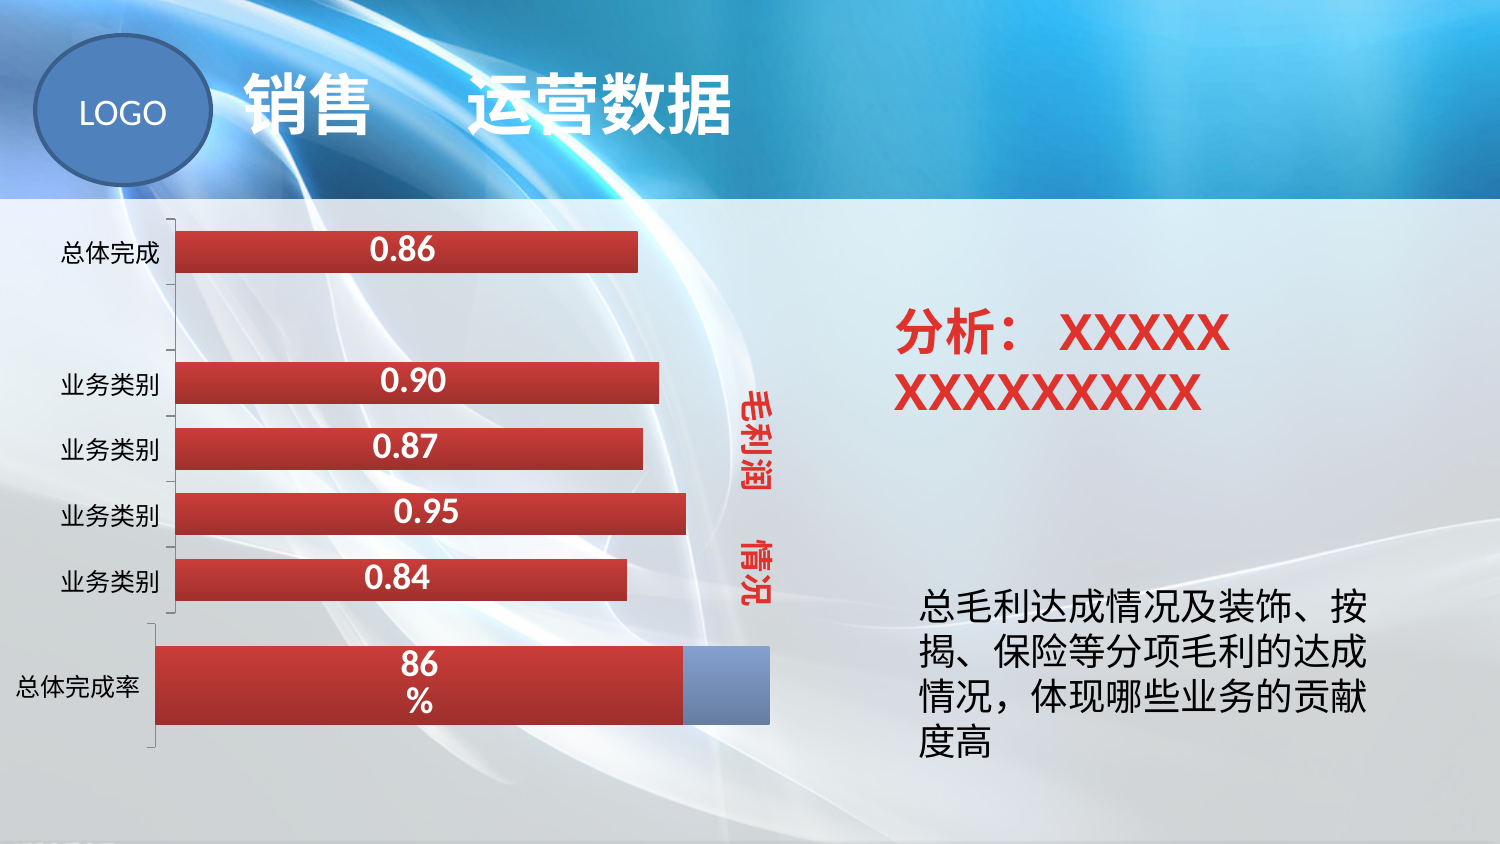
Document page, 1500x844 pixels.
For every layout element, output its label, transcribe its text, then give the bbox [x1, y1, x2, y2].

text_box 分析：XXXXX XXXXXXXXX [879, 292, 1245, 428]
text_box 毛利润 情况 [730, 374, 786, 620]
picture [0, 0, 1500, 199]
chart [0, 210, 786, 751]
text_box 销售 运营数据 [227, 55, 750, 151]
text_box 总毛利达成情况及装饰、按揭、保险等分项毛利的达成情况，体现哪些业务的贡献度高 [903, 575, 1400, 771]
